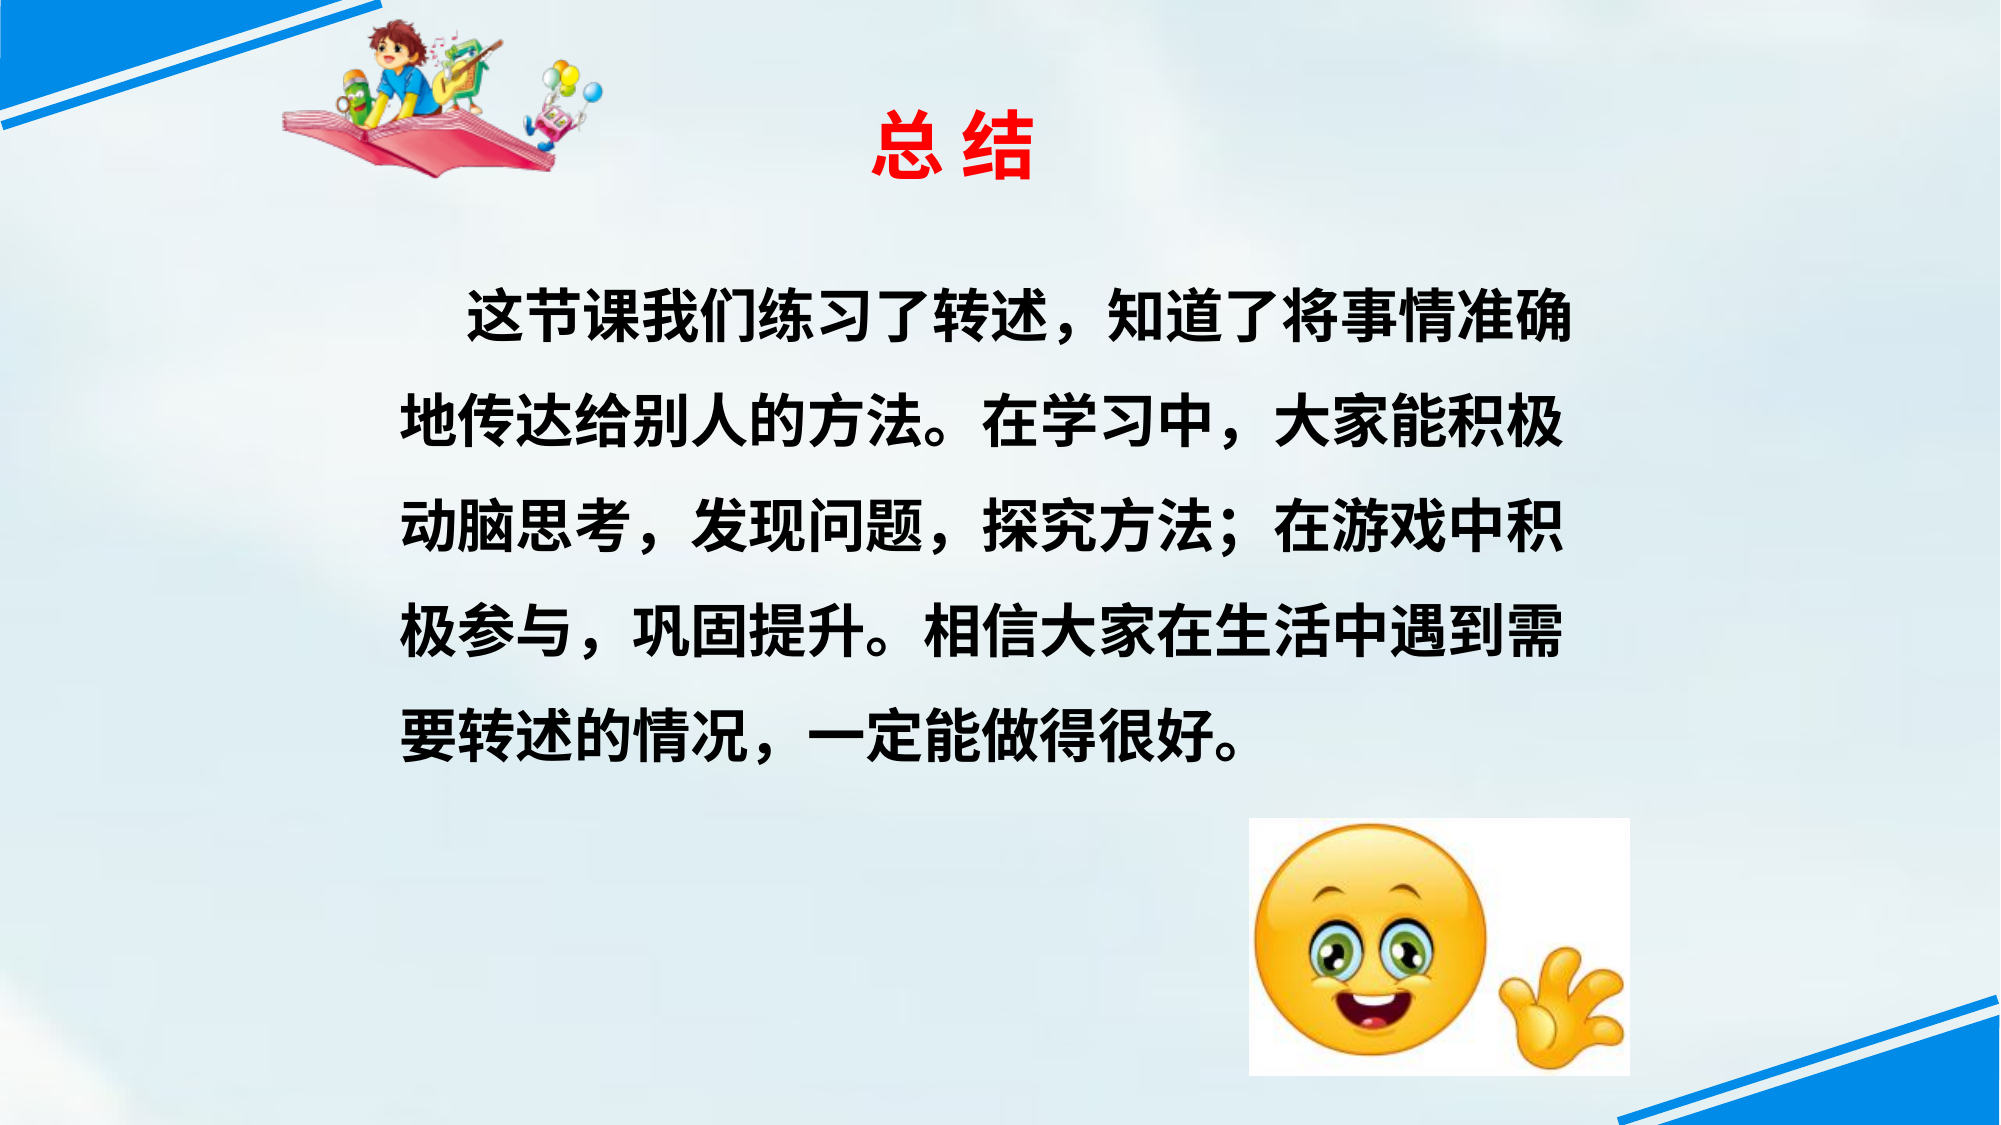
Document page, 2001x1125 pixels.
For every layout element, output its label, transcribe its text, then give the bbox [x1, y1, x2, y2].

text_box 这节课我们练习了转述，知道了将事情准确地传达给别人的方法。在学习中，大家能积极动脑思考，发现问题，探究方法；在游戏中积极参与，巩固提升。相信大家在生活中遇到需要转述的情况，一定能做得很好。 [384, 236, 1630, 777]
picture [0, 0, 2001, 1125]
text_box 总 结 [765, 90, 1140, 196]
